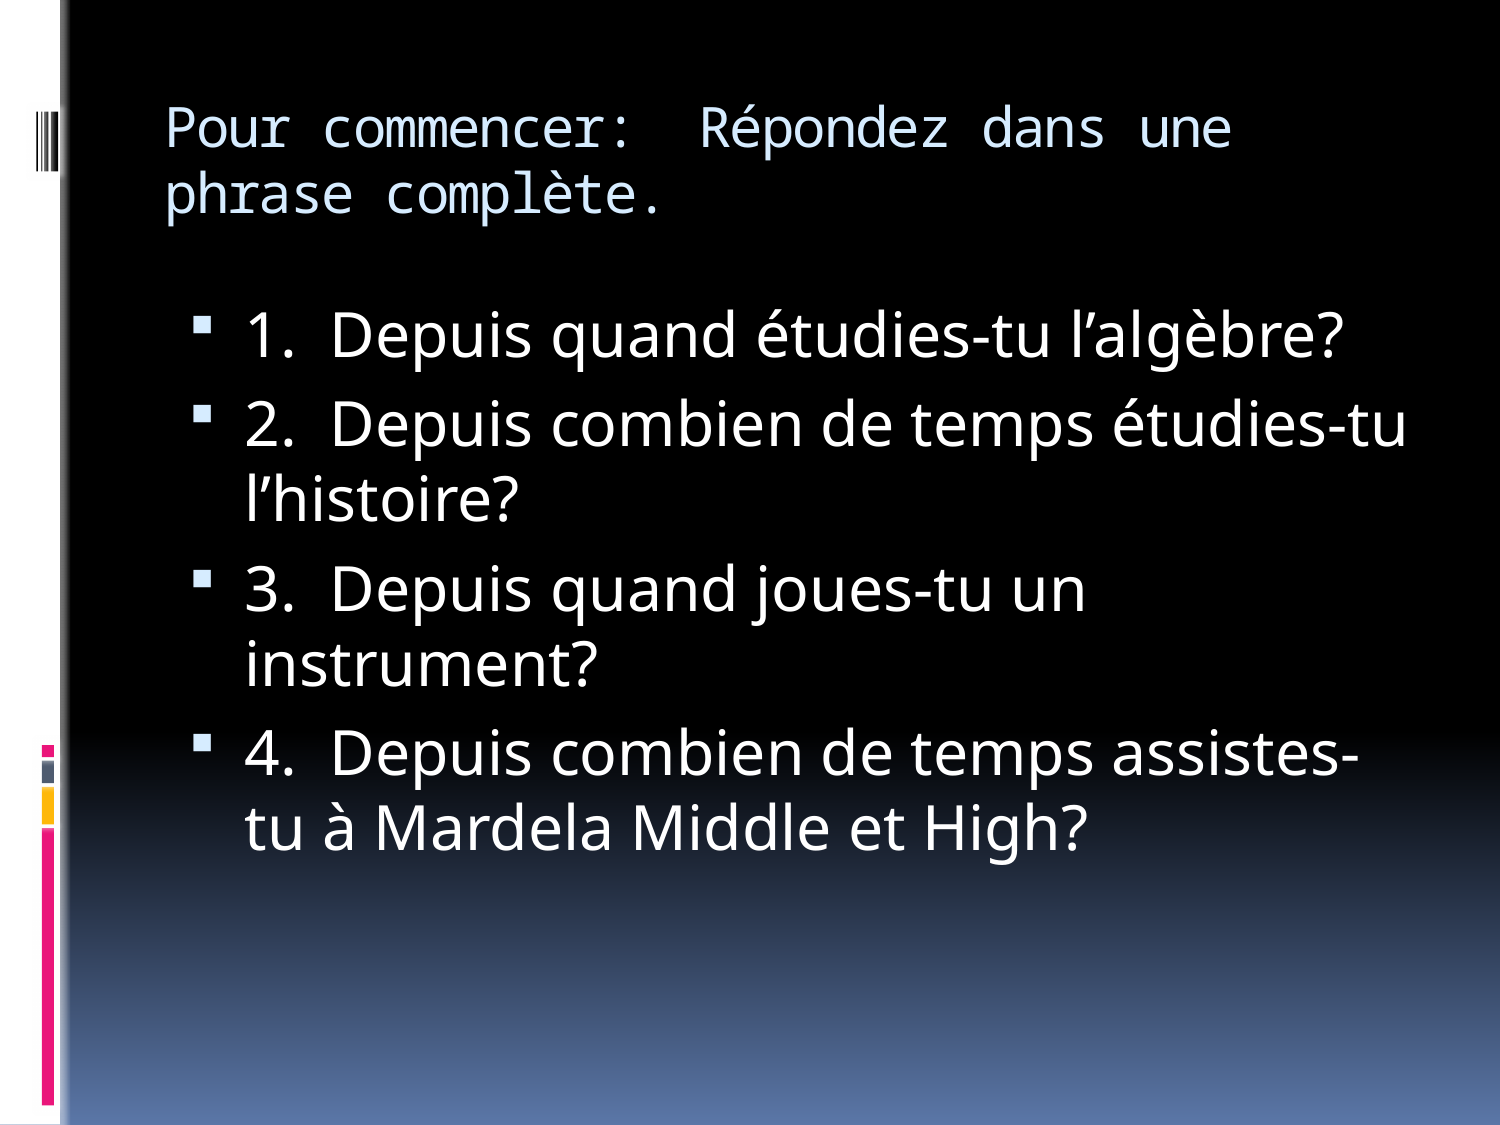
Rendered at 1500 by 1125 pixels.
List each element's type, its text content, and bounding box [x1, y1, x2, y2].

title Pour commencer: Répondez dans une phrase complète. [150, 83, 1425, 234]
list 1. Depuis quand étudies-tu l’algèbre? 2. Depuis combien de temps étudies-tu l’histoire? 3. Depuis quand joues-tu un instrument? 4. Depuis combien de temps assistes-tu à Mardela Middle et High? [162, 287, 1438, 1038]
